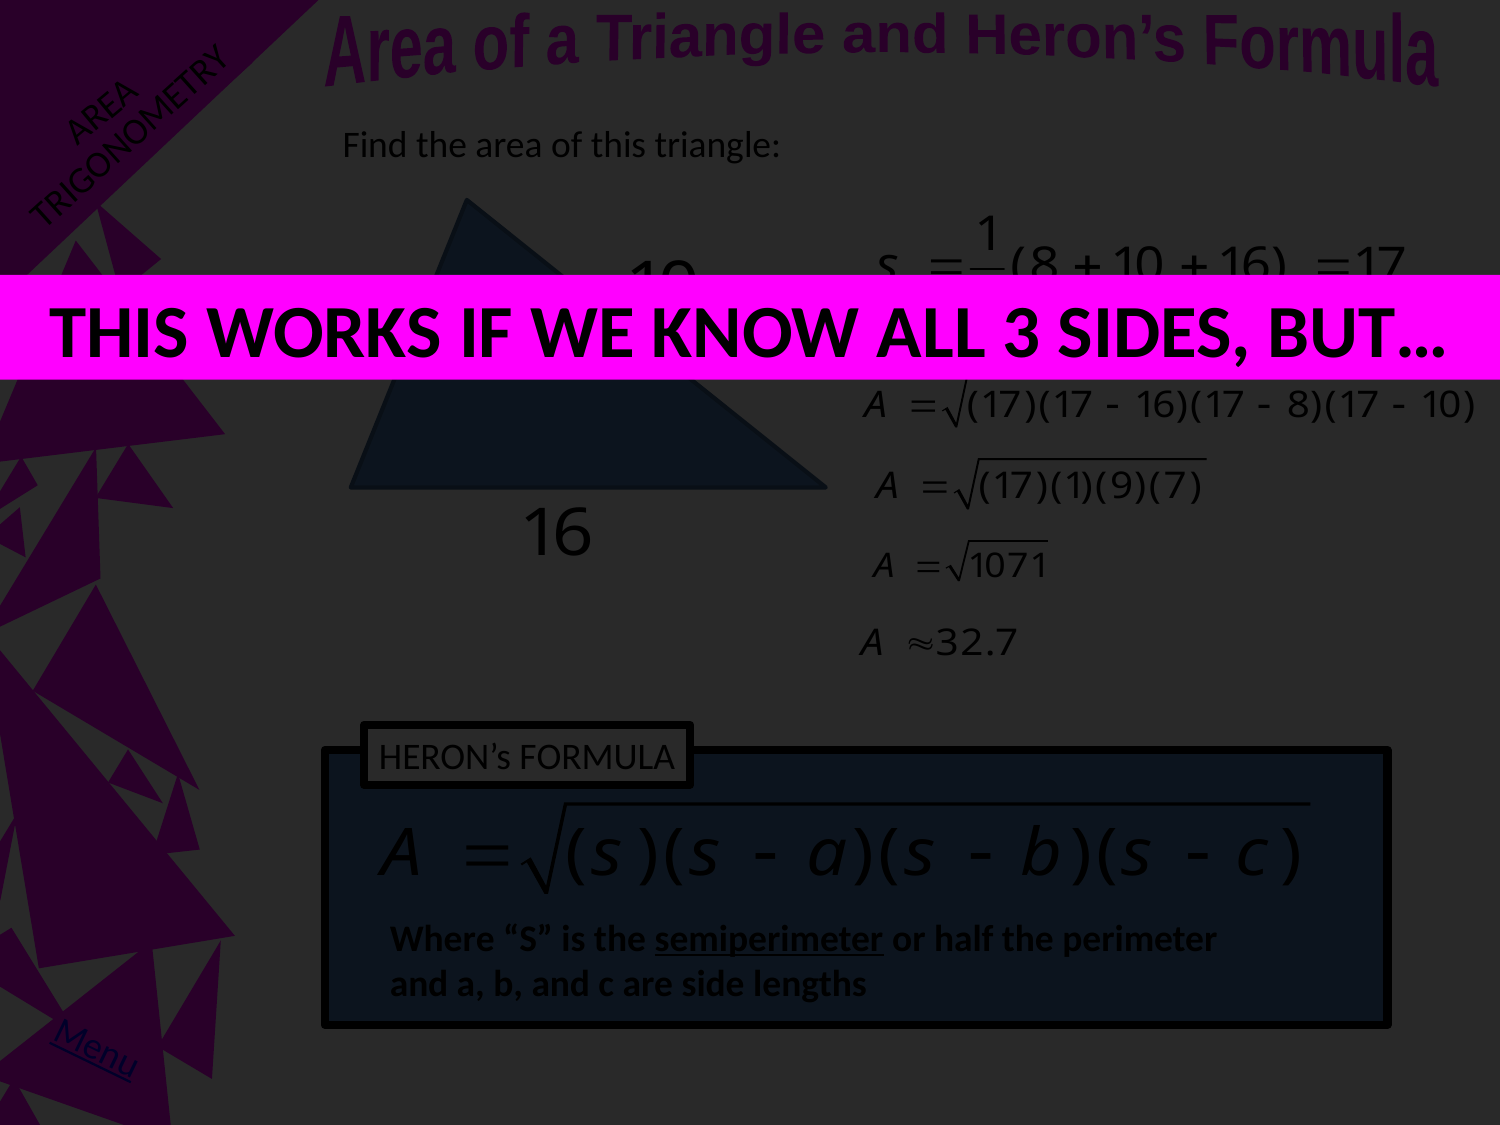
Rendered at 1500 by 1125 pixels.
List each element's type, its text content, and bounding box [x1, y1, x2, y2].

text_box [302, 274, 364, 353]
text_box [325, 0, 1500, 274]
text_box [513, 495, 605, 573]
text_box [326, 380, 1500, 1125]
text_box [324, 724, 1388, 1026]
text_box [860, 367, 1488, 436]
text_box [869, 532, 1055, 590]
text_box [1303, 237, 1420, 294]
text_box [0, 0, 321, 1125]
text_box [869, 196, 1298, 330]
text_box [872, 449, 1217, 518]
text_box THIS WORKS IF WE KNOW ALL 3 SIDES, BUT… [326, 274, 1500, 380]
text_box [619, 247, 718, 326]
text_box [857, 621, 1030, 665]
